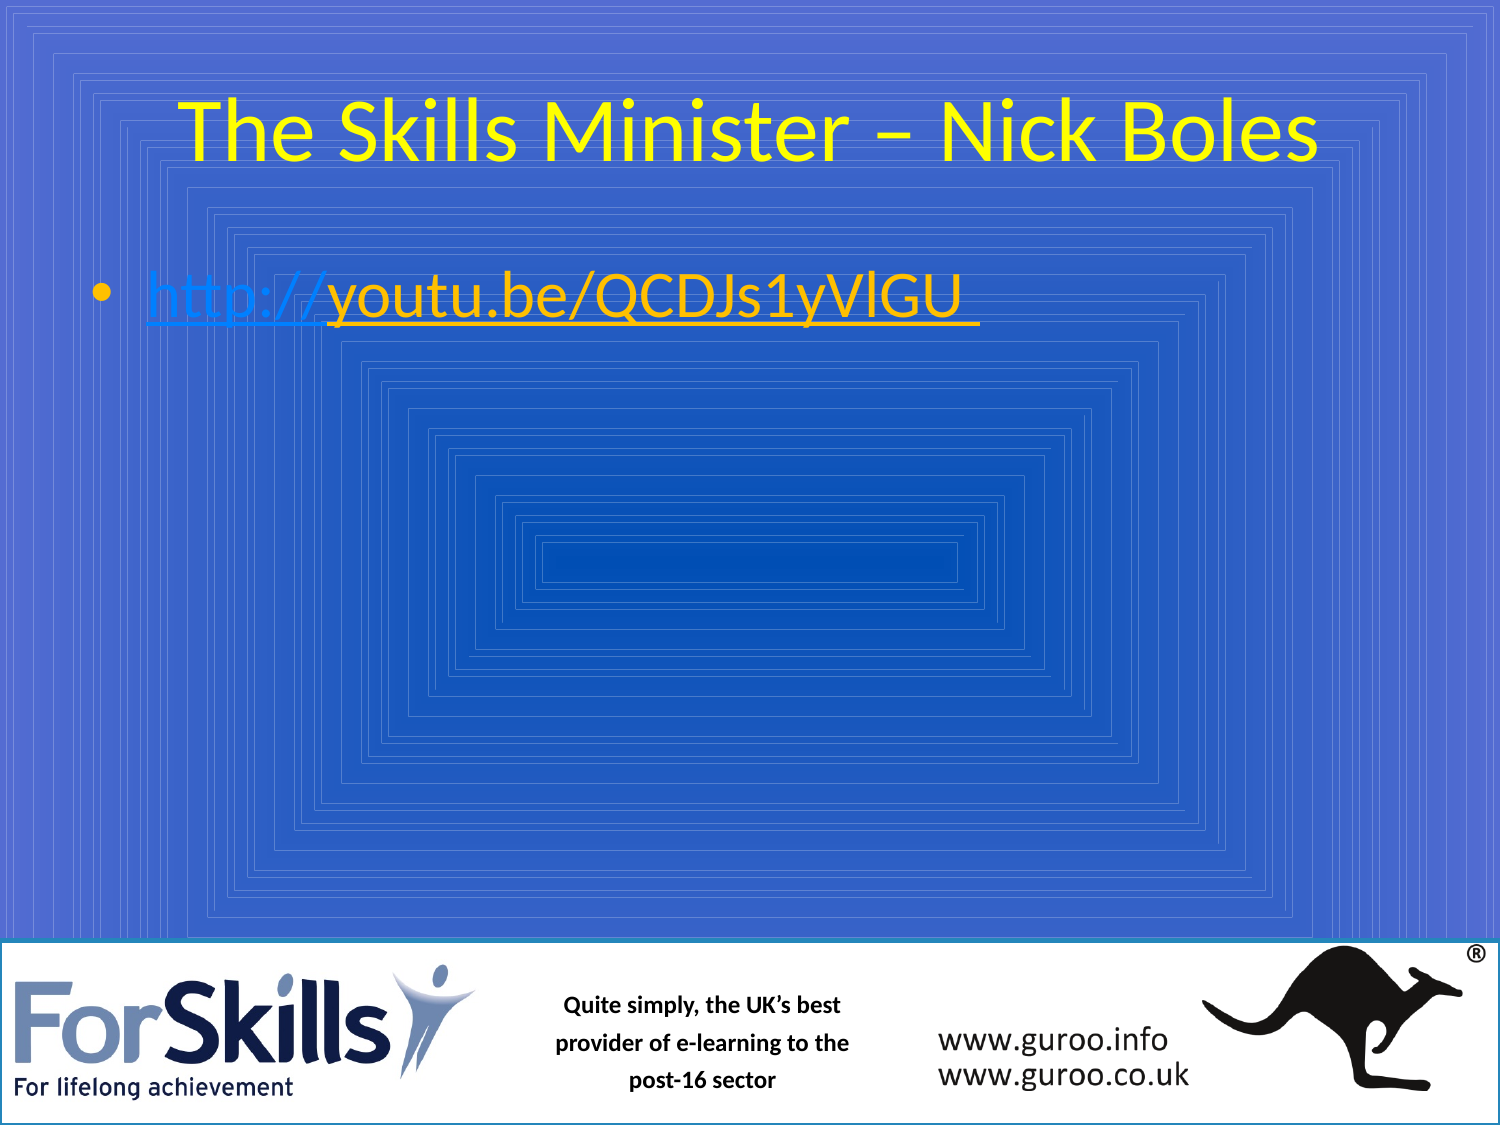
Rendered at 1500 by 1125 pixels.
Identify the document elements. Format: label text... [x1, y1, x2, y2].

picture [10, 959, 479, 1103]
list http://youtu.be/QCDJs1yVlGU [75, 243, 1425, 917]
picture [938, 943, 1486, 1091]
title The Skills Minister – Nick Boles [75, 30, 1425, 219]
